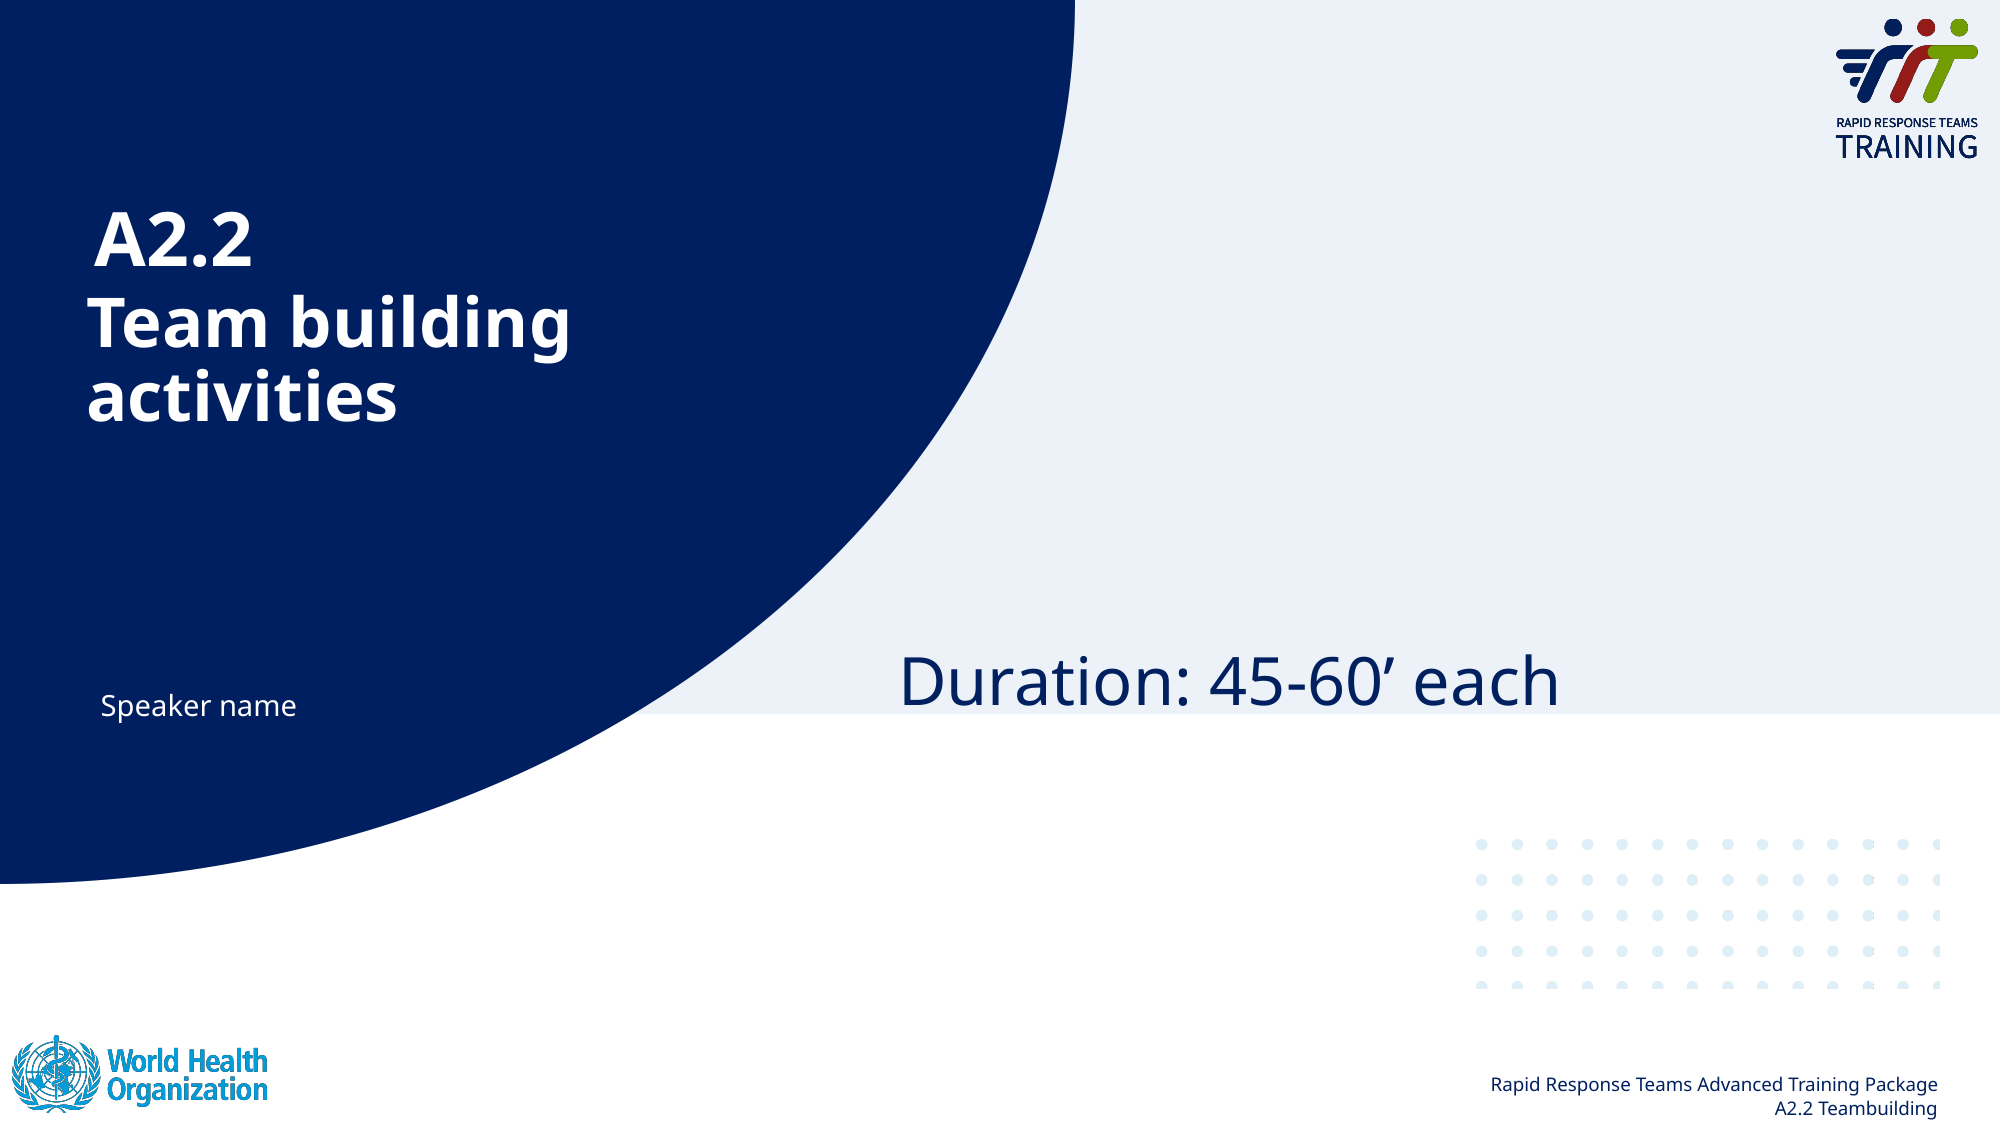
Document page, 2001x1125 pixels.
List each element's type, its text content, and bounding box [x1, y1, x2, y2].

picture [40, 1062, 47, 1070]
picture [59, 1035, 267, 1113]
picture [12, 1035, 54, 1068]
picture [34, 1054, 43, 1078]
picture [12, 1083, 48, 1113]
picture [22, 1062, 26, 1077]
picture [1476, 839, 1940, 989]
picture [50, 1108, 62, 1113]
picture [46, 1056, 54, 1062]
picture [1835, 19, 1978, 167]
picture [36, 1088, 78, 1105]
picture [30, 1083, 37, 1091]
text_box Duration: 45-60’ each [856, 631, 1604, 726]
picture [0, 0, 1075, 884]
title Team building activities [78, 205, 924, 602]
picture [24, 1054, 36, 1087]
text_box A2.2 [86, 167, 1081, 293]
text_box Speaker name [93, 680, 476, 730]
picture [71, 1053, 90, 1091]
